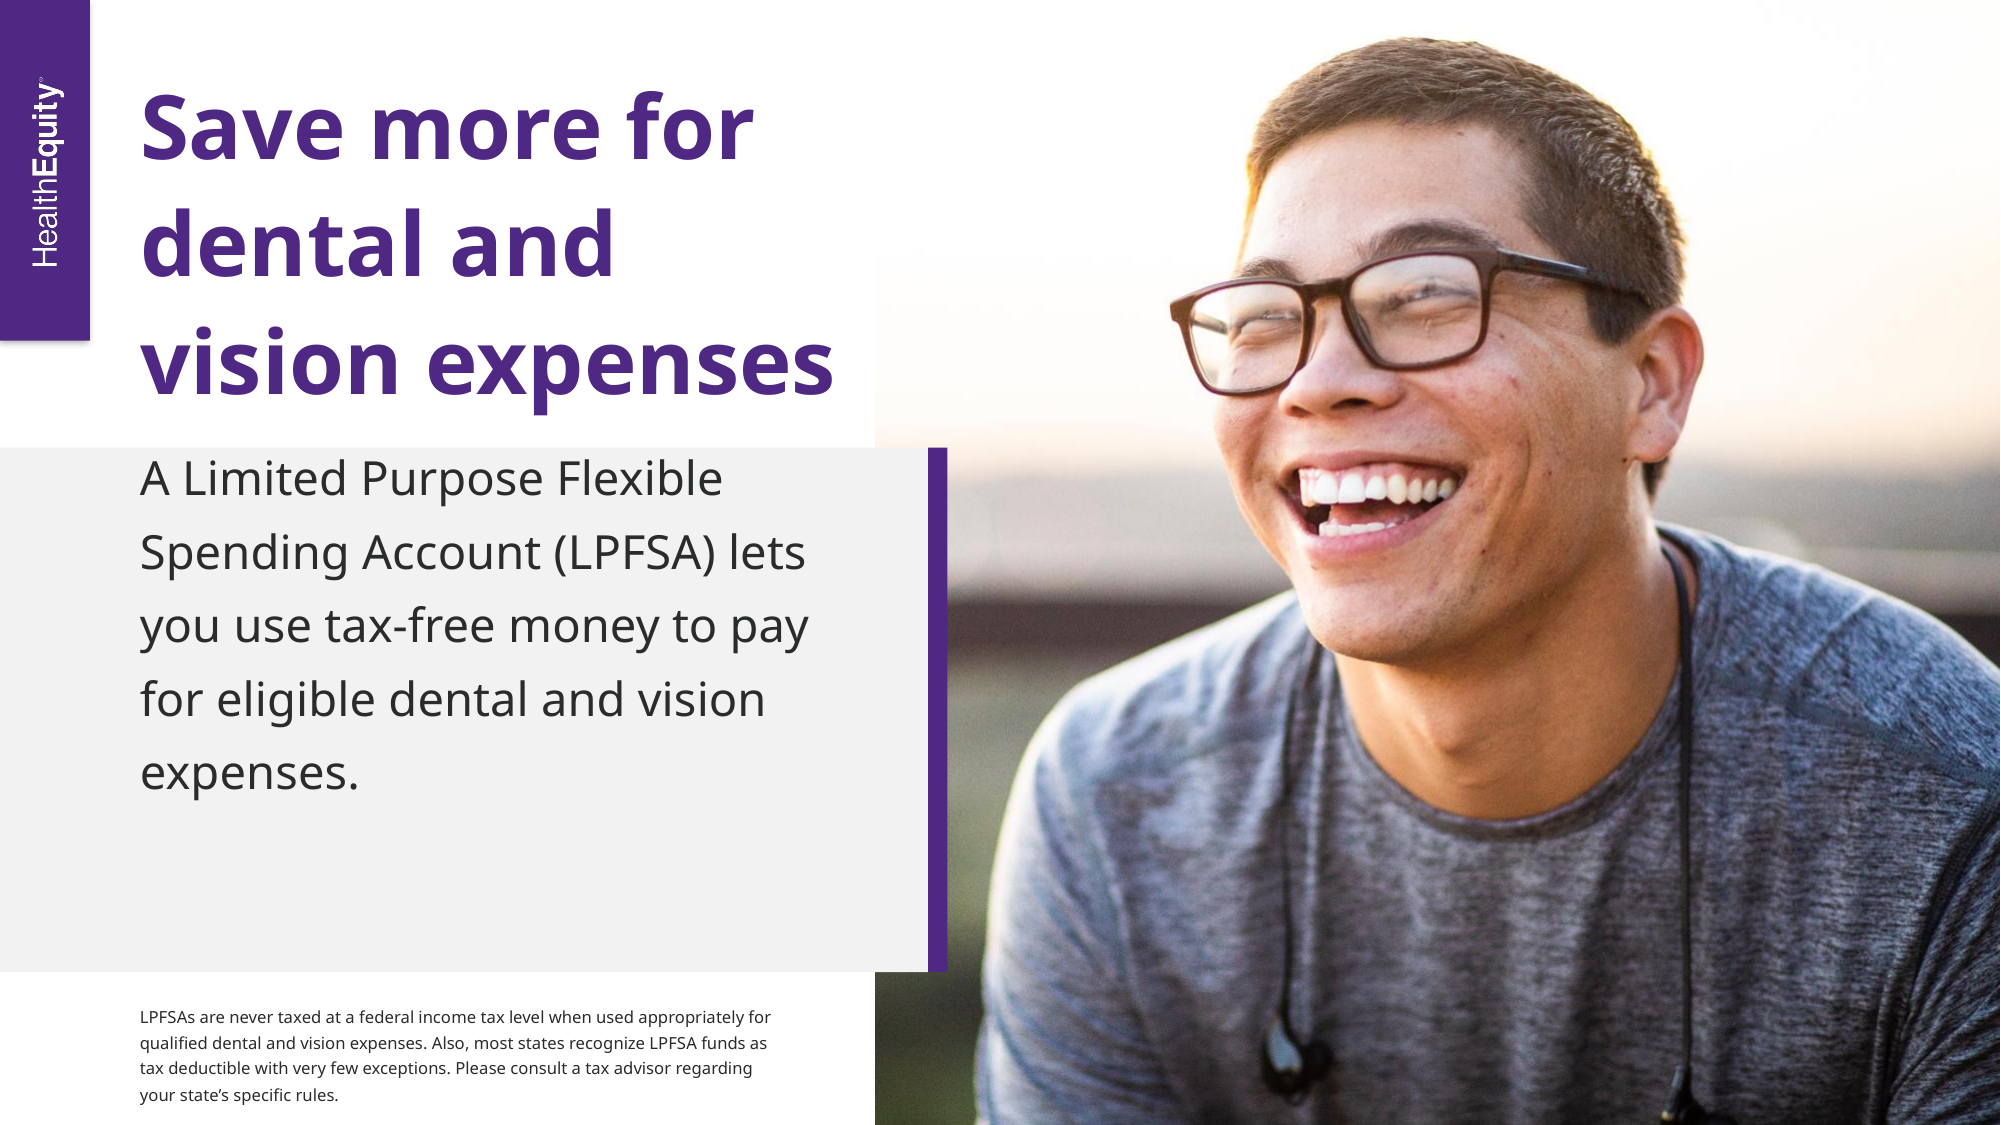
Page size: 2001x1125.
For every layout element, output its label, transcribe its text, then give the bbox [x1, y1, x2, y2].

picture [875, 0, 2000, 1125]
text_box [0, 447, 870, 973]
title Save more for dental and vision expenses [140, 60, 870, 409]
list LPFSAs are never taxed at a federal income tax level when used appropriately for qualified dental and vision expenses. Also, most states recognize LPFSA funds as tax deductible with very few exceptions. Please consult a tax advisor regarding your state’s specific rules. [139, 1000, 782, 1115]
picture [33, 78, 64, 266]
list A Limited Purpose Flexible Spending Account (LPFSA) lets you use tax-free money to pay for eligible dental and vision expenses. [139, 434, 870, 800]
